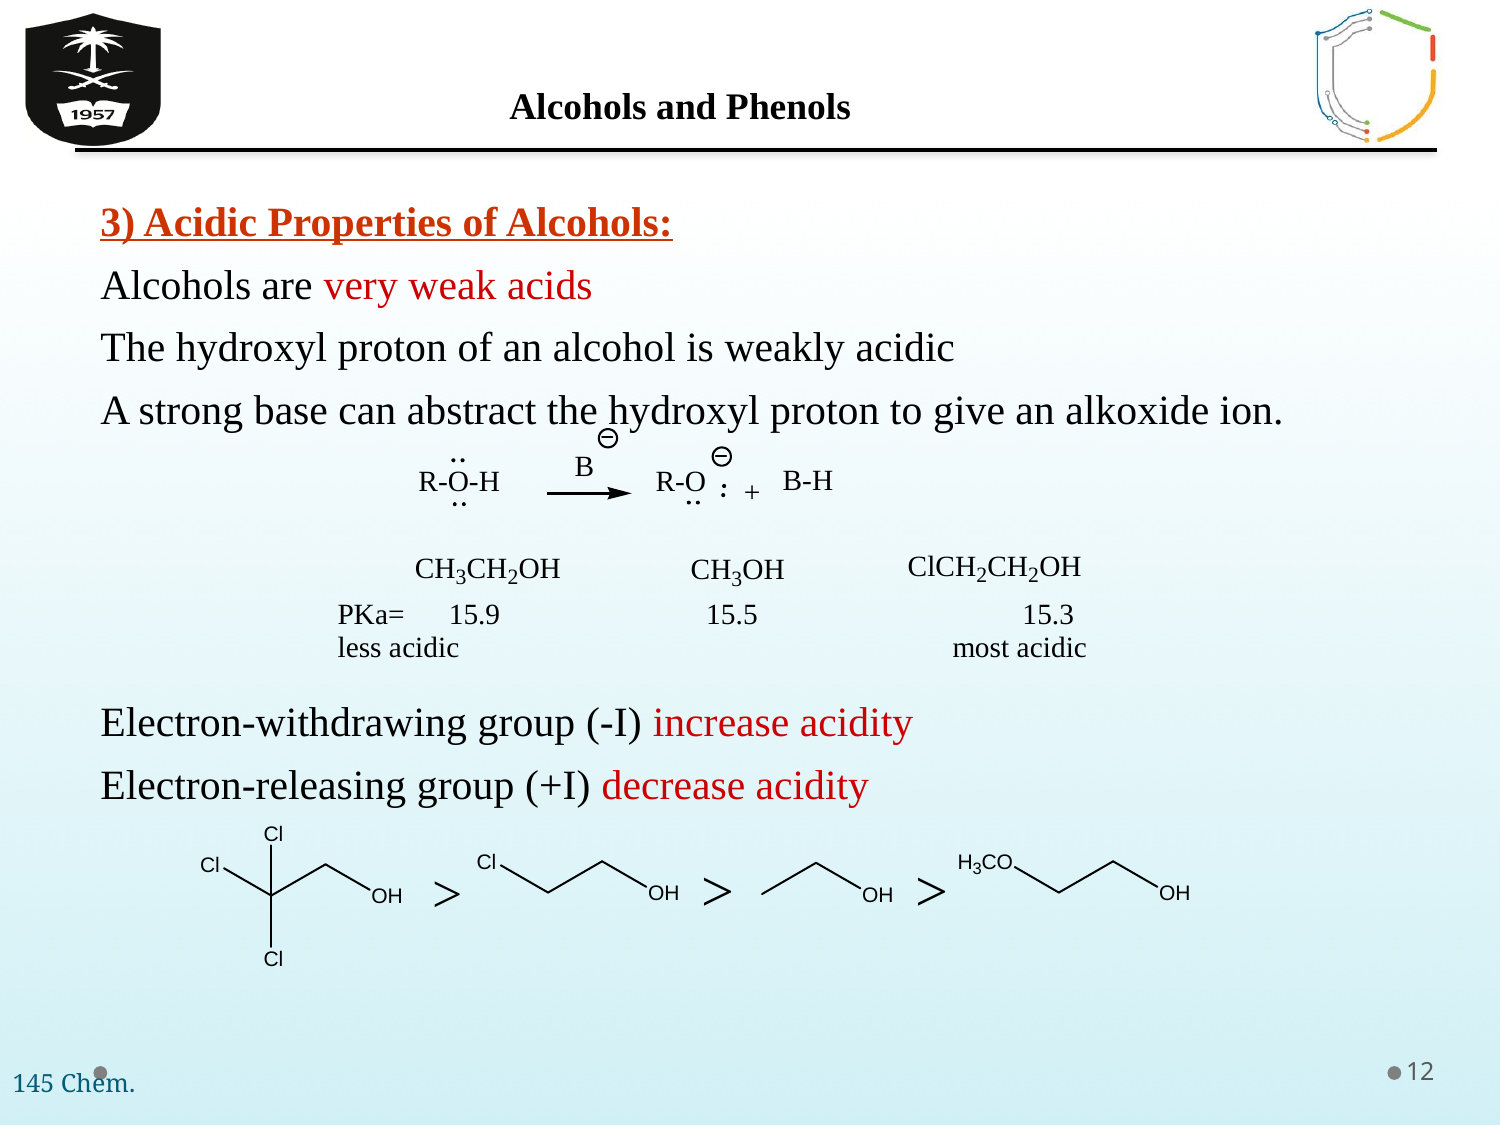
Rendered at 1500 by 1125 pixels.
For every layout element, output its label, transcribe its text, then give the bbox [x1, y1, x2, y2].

text_box 145 Chem. [12, 1037, 563, 1098]
text_box Alcohols and Phenols [494, 74, 866, 135]
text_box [337, 424, 1088, 664]
picture [0, 0, 1500, 1125]
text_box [199, 824, 1191, 967]
text_box 3) Acidic Properties of Alcohols: Alcohols are very weak acids The hydroxyl proton of an alcohol is weakly acidic A strong base can abstract the hydroxyl proton to give an alkoxide ion. Electron-withdrawing group (-I) increase acidity Electron-releasing group (+I) decrease acidity [85, 187, 1375, 1003]
slide_number 12 [1401, 1042, 1494, 1103]
